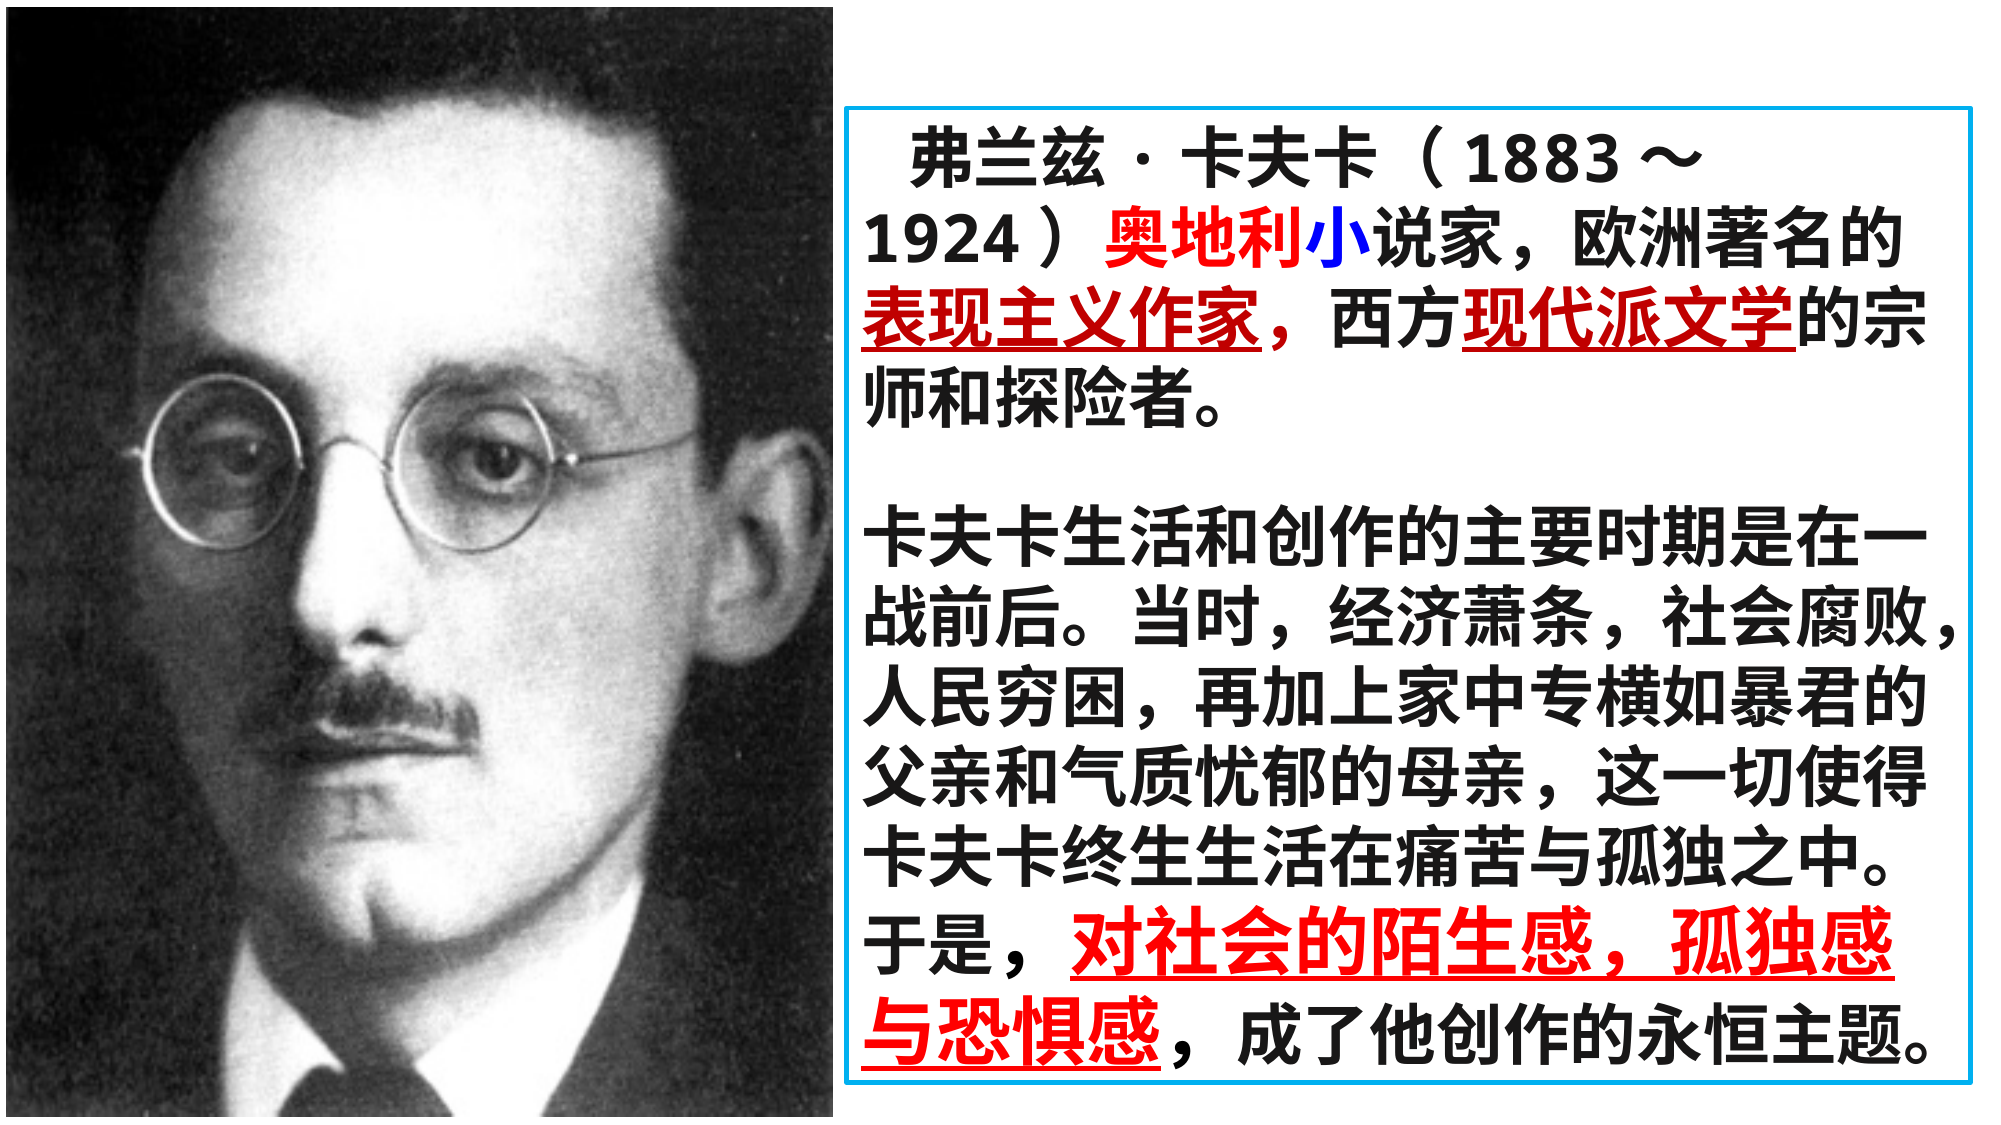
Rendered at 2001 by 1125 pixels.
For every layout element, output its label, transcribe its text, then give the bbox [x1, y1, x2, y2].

text_box 弗兰兹·卡夫卡（1883～1924）奥地利小说家，欧洲著名的表现主义作家，西方现代派文学的宗师和探险者。 卡夫卡生活和创作的主要时期是在一战前后。当时，经济萧条，社会腐败，人民穷困，再加上家中专横如暴君的父亲和气质忧郁的母亲，这一切使得卡夫卡终生生活在痛苦与孤独之中。于是，对社会的陌生感，孤独感与恐惧感，成了他创作的永恒主题。 [846, 108, 1971, 1083]
picture [6, 6, 833, 1117]
